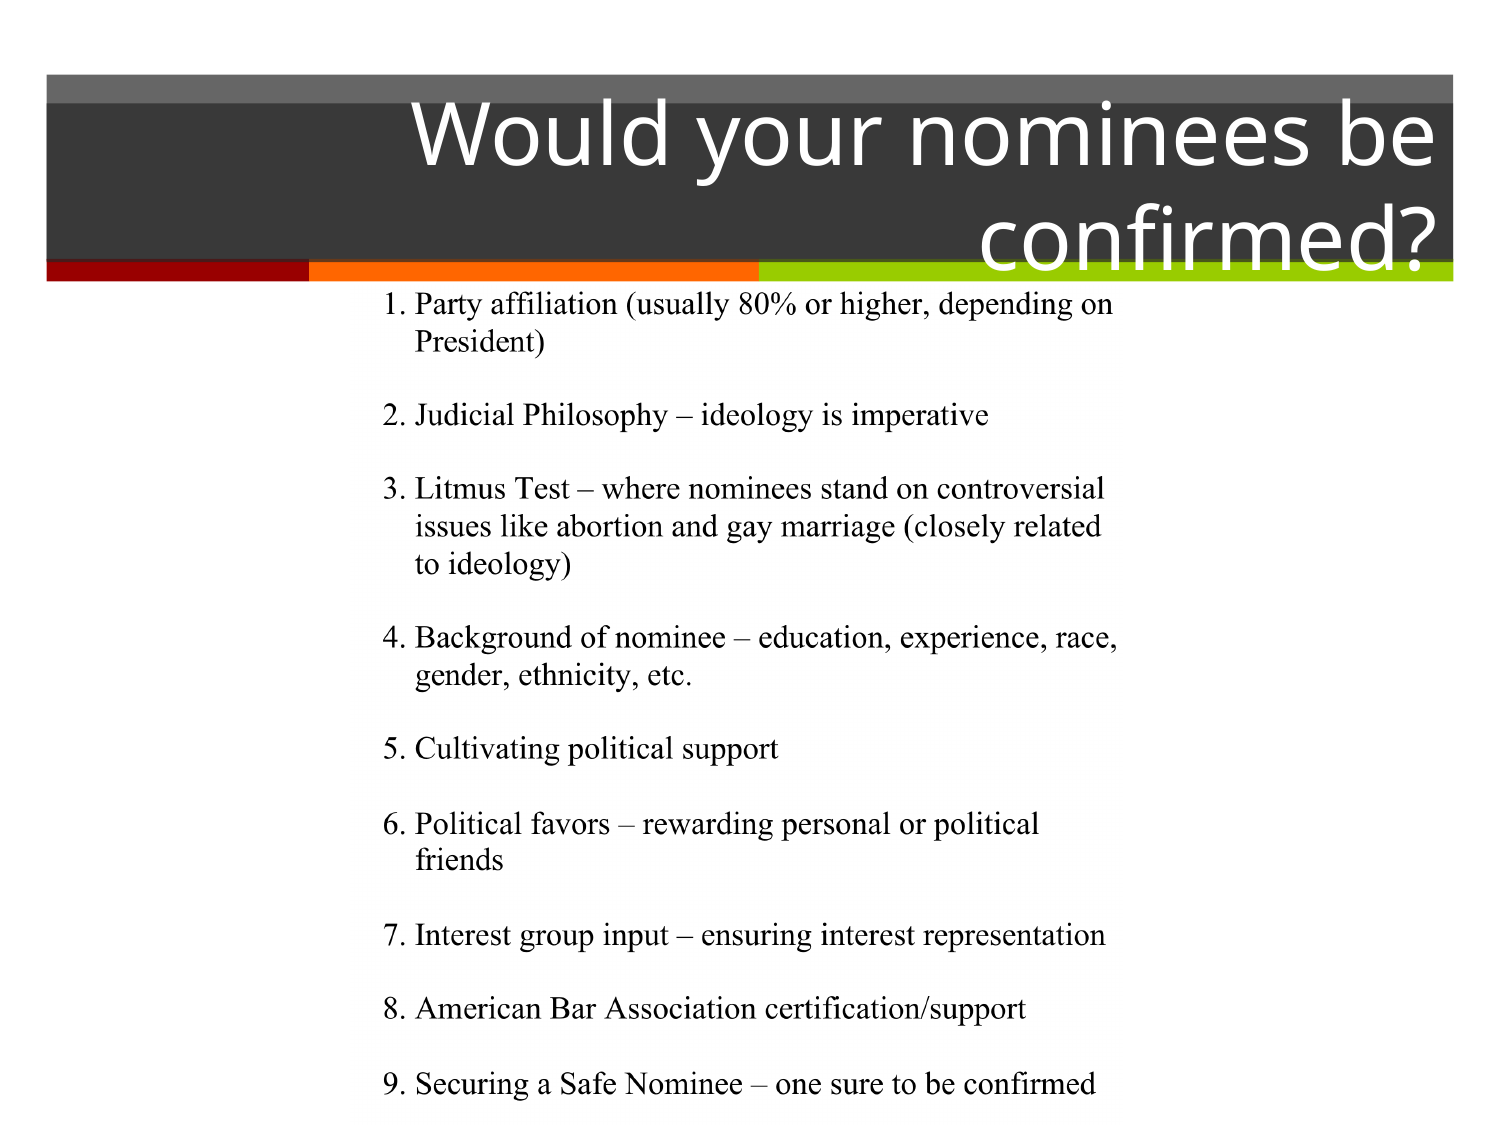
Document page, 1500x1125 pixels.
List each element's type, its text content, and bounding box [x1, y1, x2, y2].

title Would your nominees be confirmed? [46, 103, 1454, 263]
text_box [349, 285, 1124, 1125]
